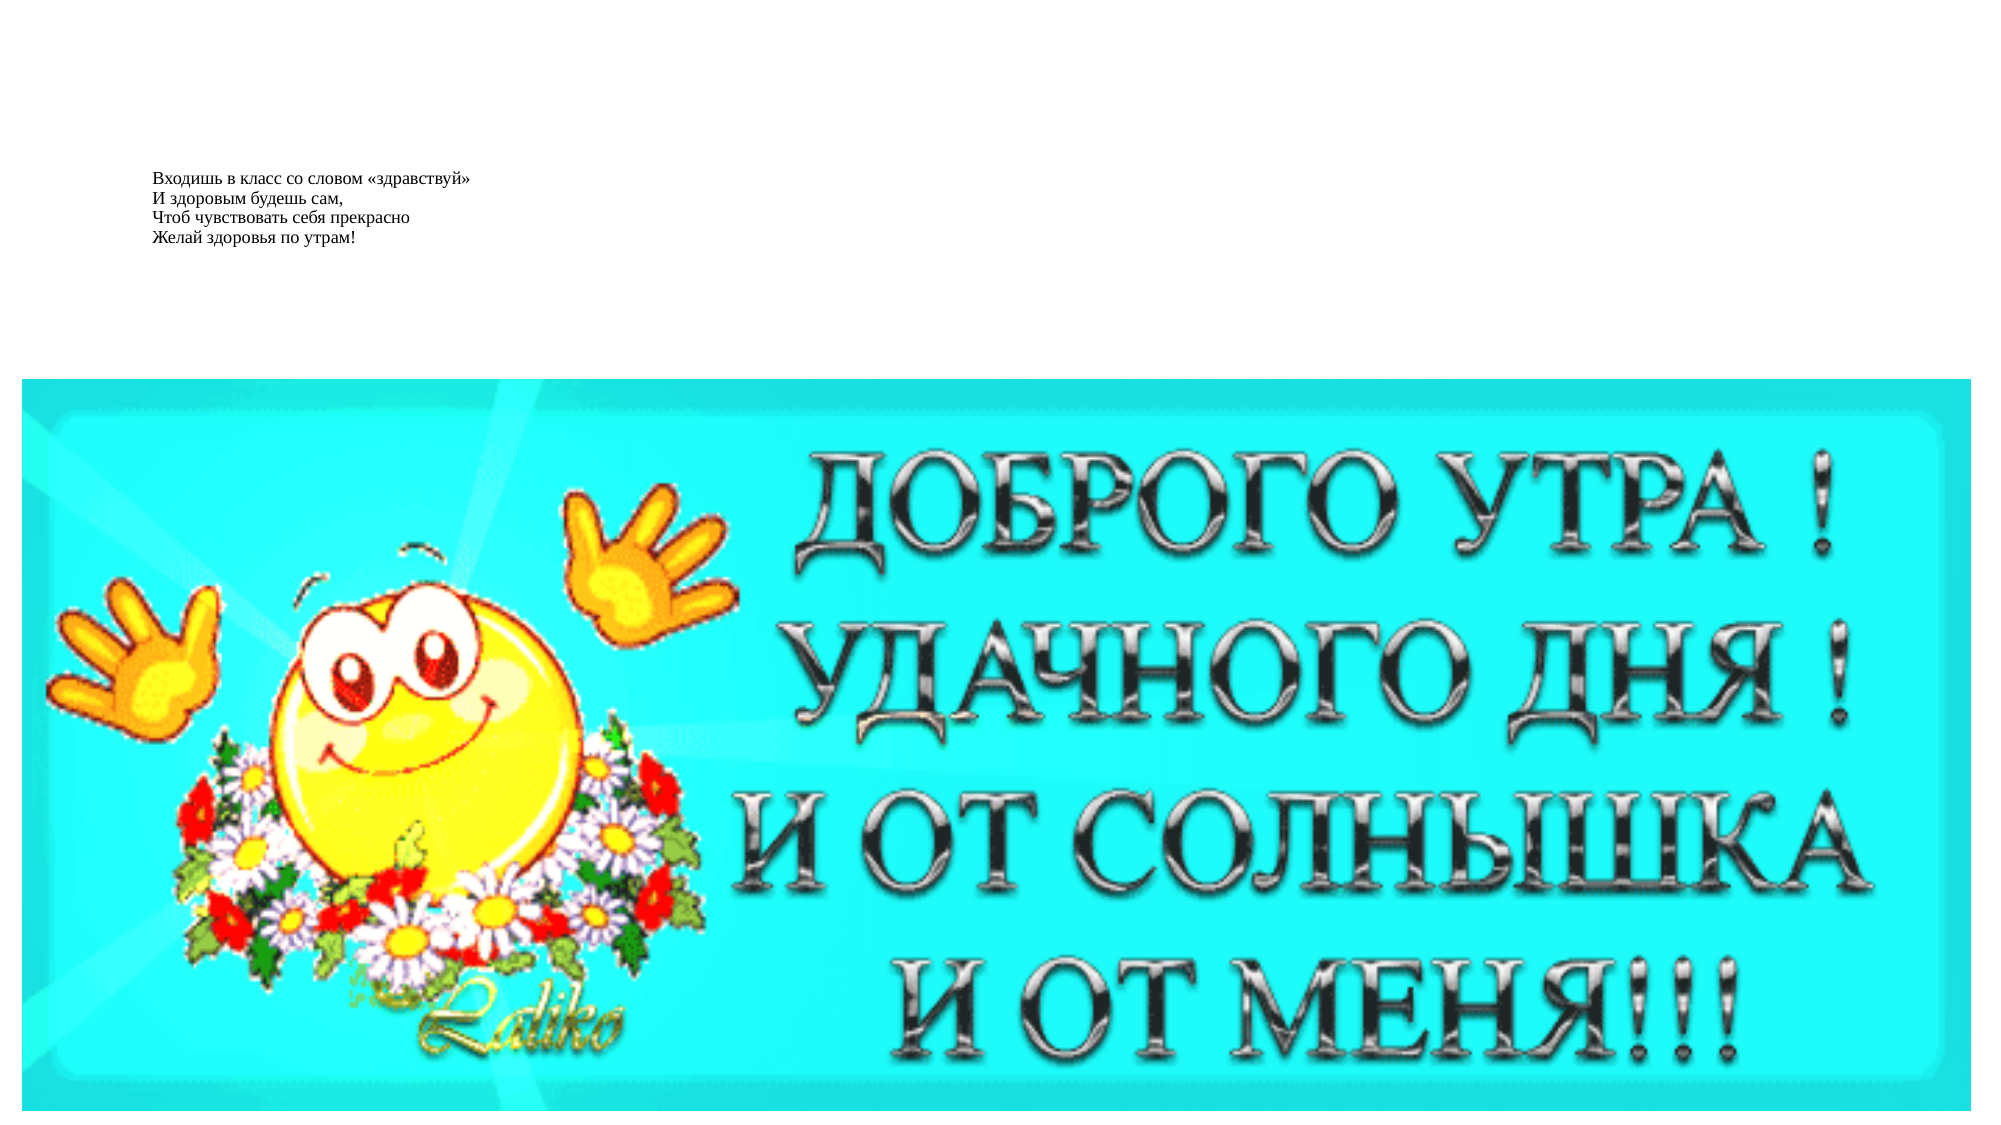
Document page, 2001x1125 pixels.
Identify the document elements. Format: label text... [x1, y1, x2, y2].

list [22, 379, 1971, 1111]
title Входишь в класс со словом «здравствуй» И здоровым будешь сам, Чтоб чувствовать себя прекрасно Желай здоровья по утрам! [137, 161, 1863, 278]
